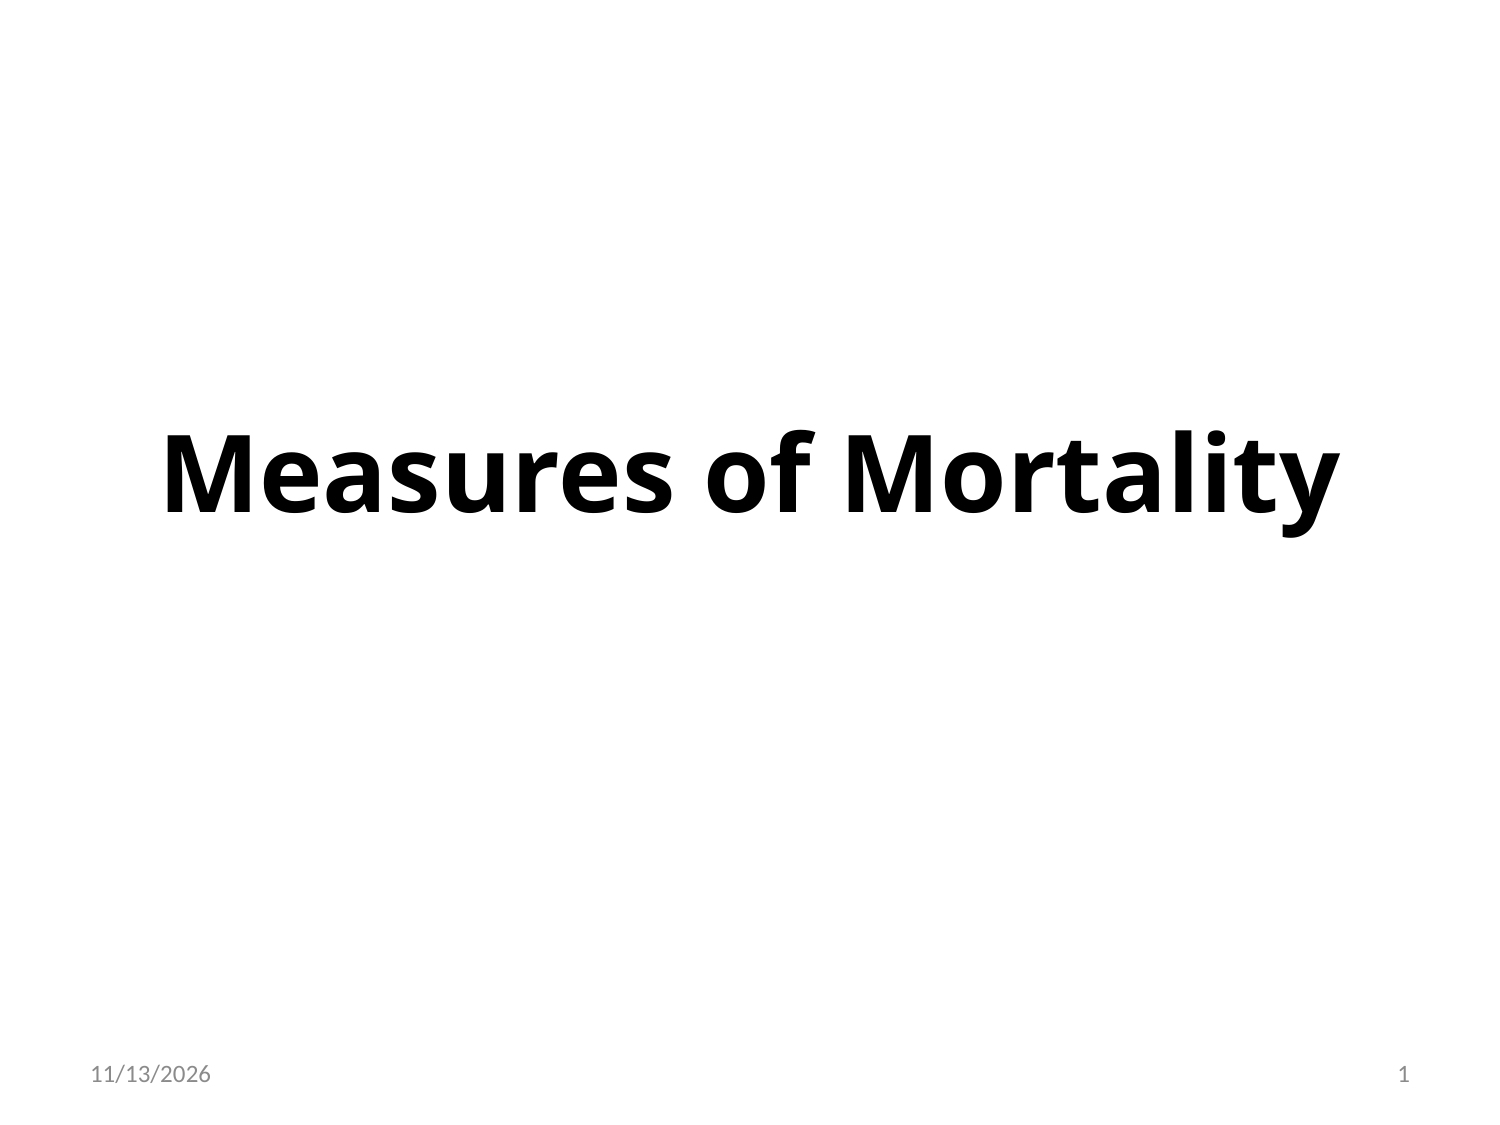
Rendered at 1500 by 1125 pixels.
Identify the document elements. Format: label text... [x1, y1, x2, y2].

title Measures of Mortality [112, 349, 1388, 591]
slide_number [75, 1042, 425, 1103]
slide_number 1 [1074, 1042, 1425, 1103]
